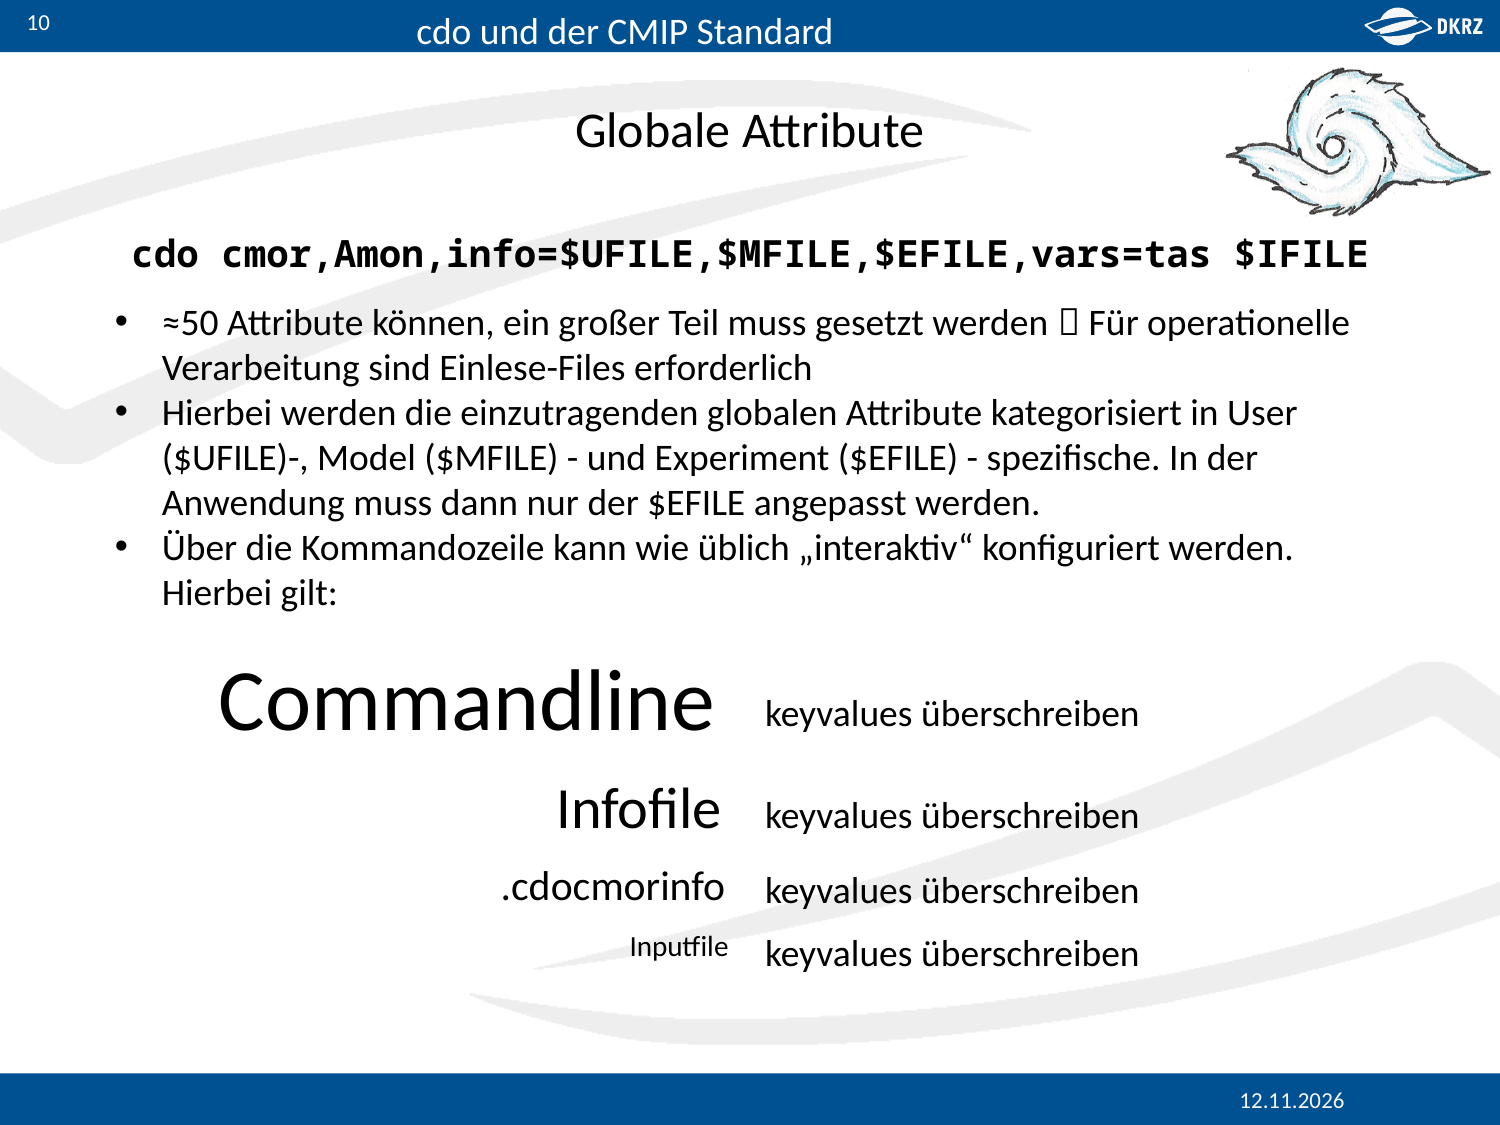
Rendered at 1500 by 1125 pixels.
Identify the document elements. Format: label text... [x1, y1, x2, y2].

text_box cdo cmor,Amon,info=$UFILE,$MFILE,$EFILE,vars=tas $IFILE [116, 222, 1384, 282]
picture [0, 80, 1032, 464]
table_header Commandline [191, 657, 750, 777]
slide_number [1187, 1072, 1360, 1125]
table_cell keyvalues überschreiben [750, 927, 1309, 987]
table_cell keyvalues überschreiben [750, 777, 1309, 862]
table_cell .cdocmorinfo [191, 862, 750, 927]
picture [470, 662, 1500, 1044]
text_box Globale Attribute [560, 89, 940, 165]
text_box ≈50 Attribute können, ein großer Teil muss gesetzt werden  Für operationelle Verarbeitung sind Einlese-Files erforderlich Hierbei werden die einzutragenden globalen Attribute kategorisiert in User ($UFILE)-, Model ($MFILE) - und Experiment ($EFILE) - spezifische. In der Anwendung muss dann nur der $EFILE angepasst werden. Über die Kommandozeile kann wie üblich „interaktiv“ konfiguriert werden. Hierbei gilt: [100, 290, 1400, 661]
slide_number 10 [1, 0, 65, 53]
table_cell Inputfile [191, 927, 750, 987]
table_cell keyvalues überschreiben [750, 862, 1309, 927]
picture [1222, 65, 1492, 223]
table_header keyvalues überschreiben [750, 657, 1309, 777]
table_cell Infofile [191, 777, 750, 862]
